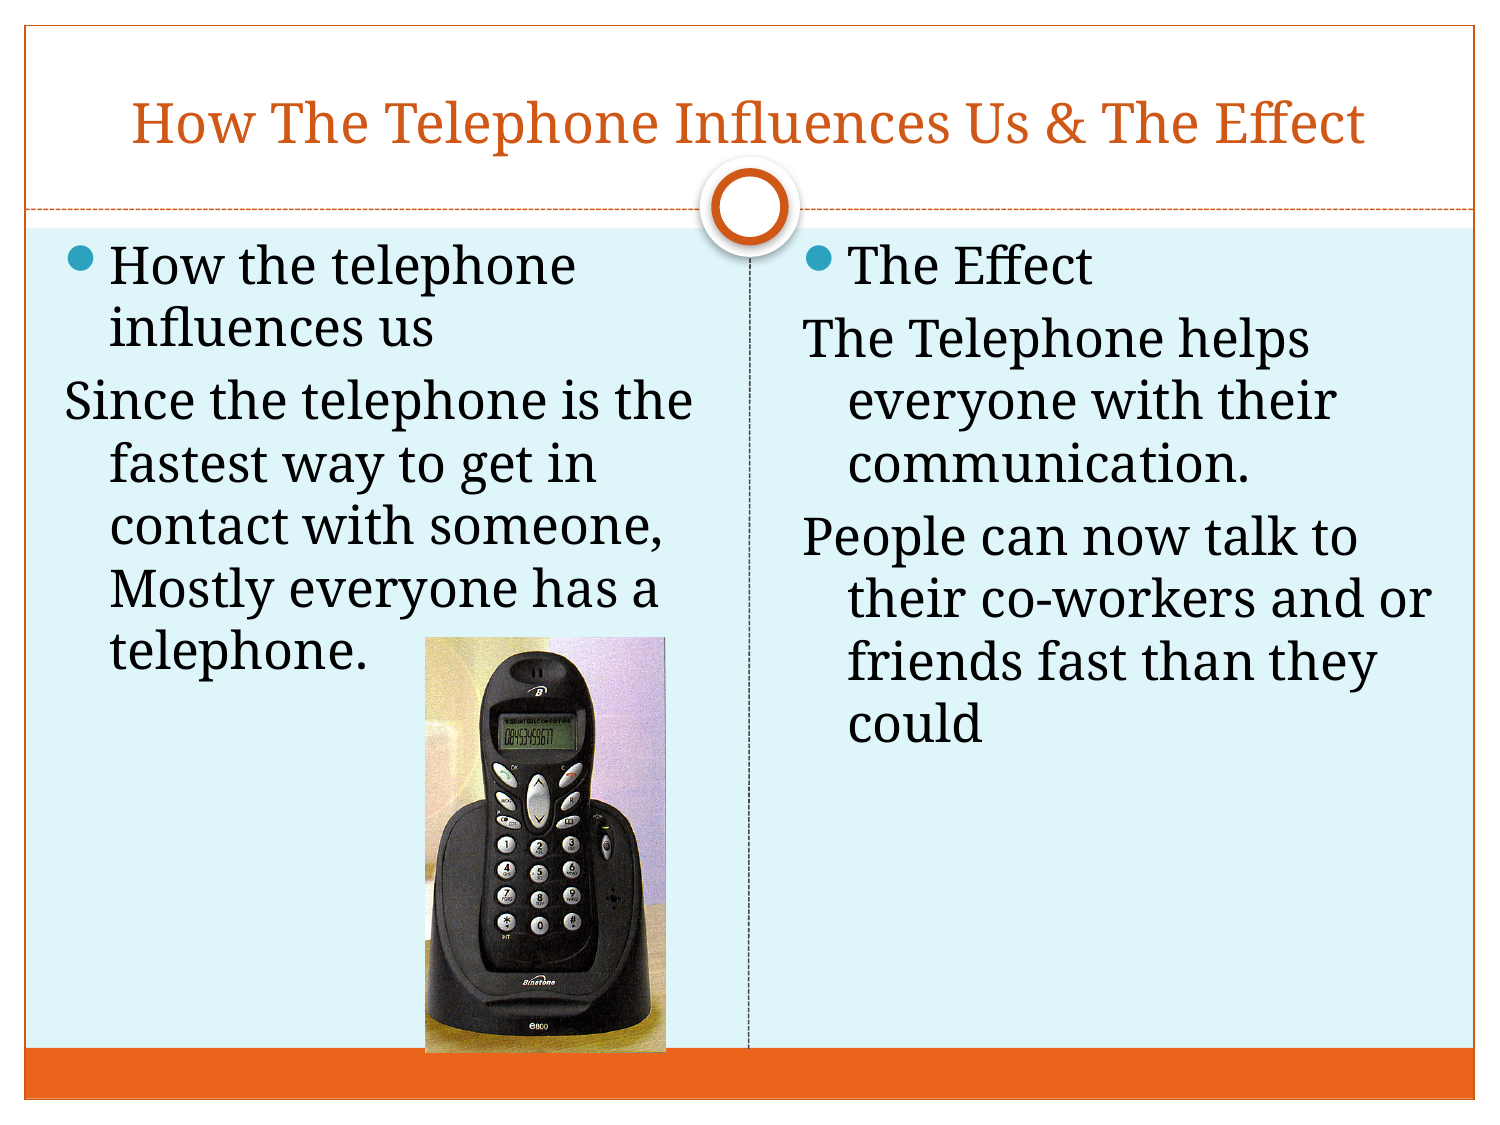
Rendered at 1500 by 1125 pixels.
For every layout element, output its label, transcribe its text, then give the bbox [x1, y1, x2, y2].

title How The Telephone Influences Us & The Effect [49, 37, 1450, 162]
text_box [25, 0, 148, 65]
list How the telephone influences us Since the telephone is the fastest way to get in contact with someone, Mostly everyone has a telephone. [49, 224, 712, 993]
list The Effect The Telephone helps everyone with their communication. People can now talk to their co-workers and or friends fast than they could [787, 224, 1450, 993]
picture [424, 637, 666, 1053]
